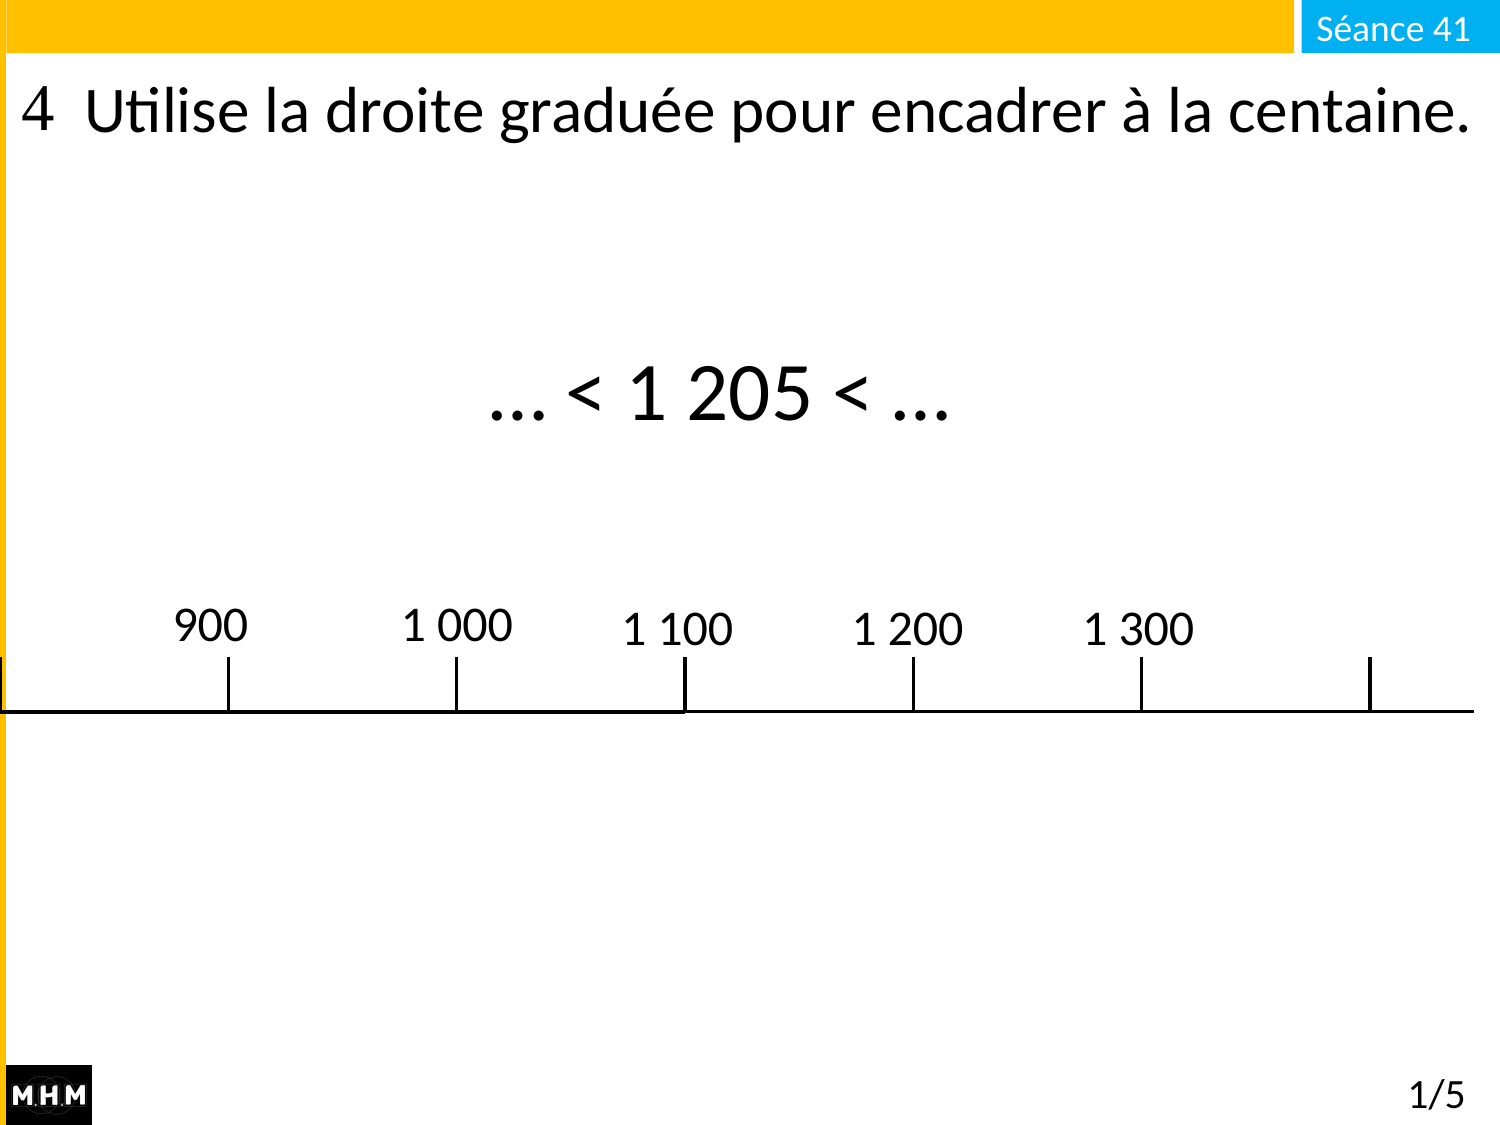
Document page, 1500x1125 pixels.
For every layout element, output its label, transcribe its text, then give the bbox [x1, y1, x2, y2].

title Utilise la droite graduée pour encadrer à la centaine. [69, 41, 1500, 181]
picture [6, 1065, 92, 1125]
list 1/5 [1373, 1064, 1500, 1125]
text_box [0, 583, 1474, 713]
text_box … < 1 205 < … [474, 329, 1111, 445]
